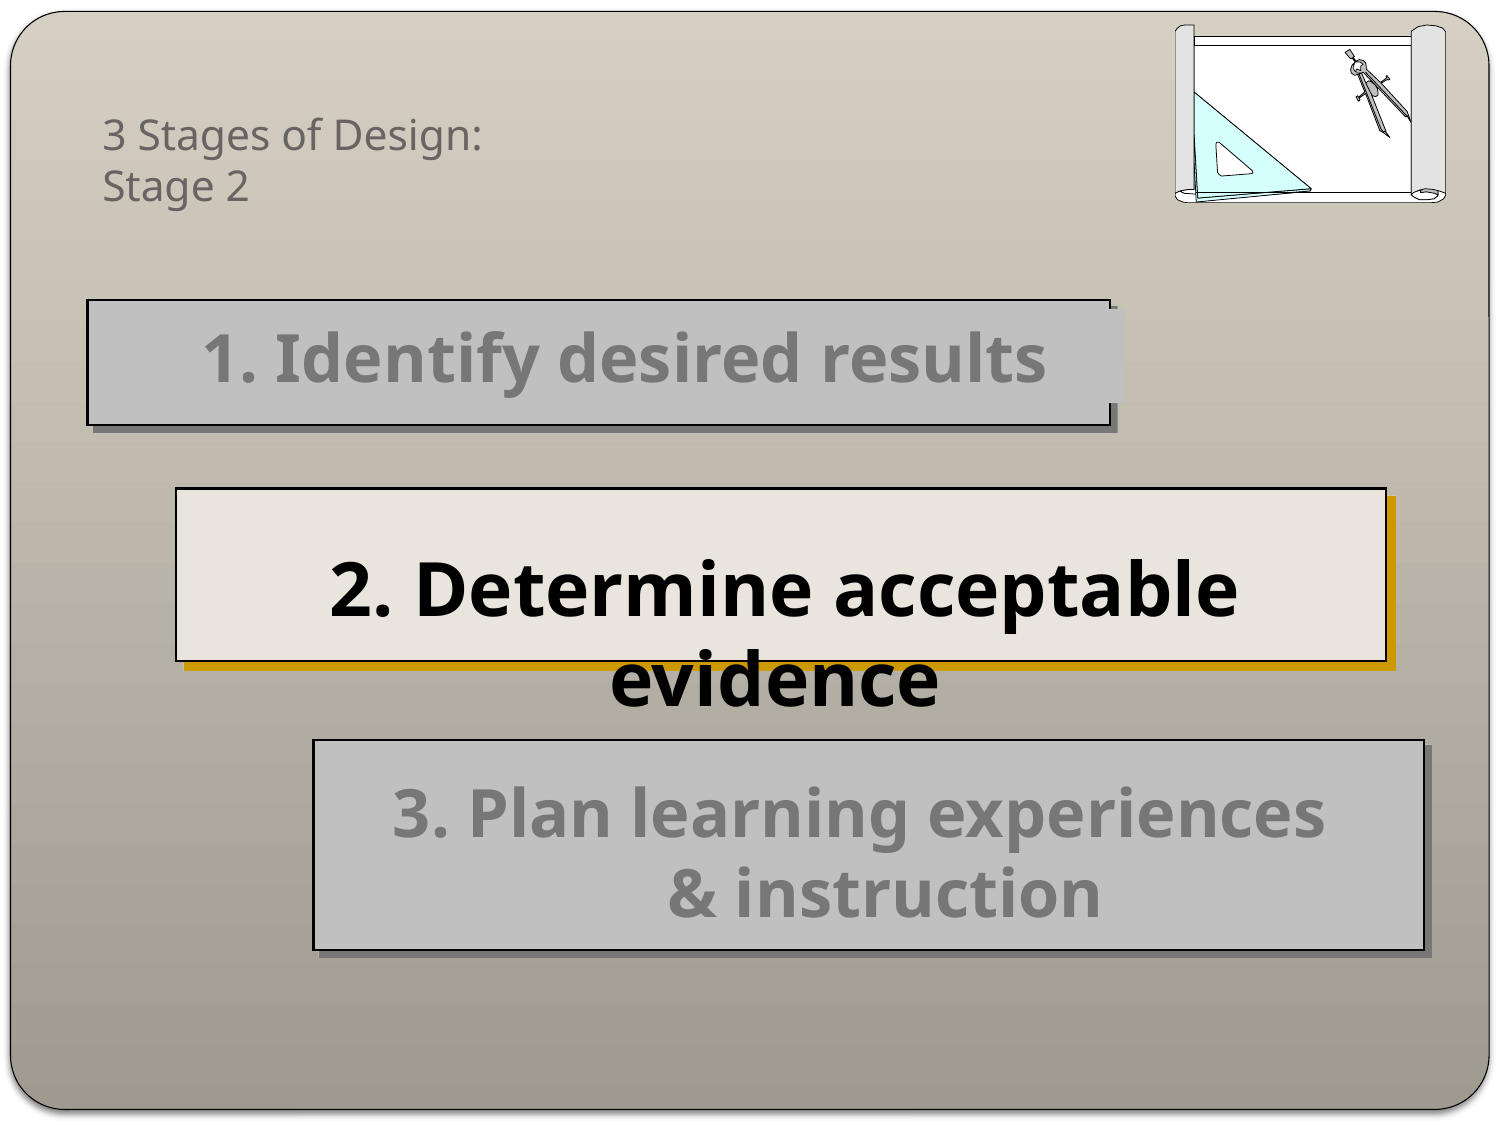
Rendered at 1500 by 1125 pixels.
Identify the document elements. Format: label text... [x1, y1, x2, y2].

title 3 Stages of Design: Stage 2 [87, 99, 1361, 225]
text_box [313, 739, 1425, 951]
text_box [1174, 24, 1446, 204]
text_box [87, 299, 1126, 426]
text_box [150, 488, 1401, 662]
